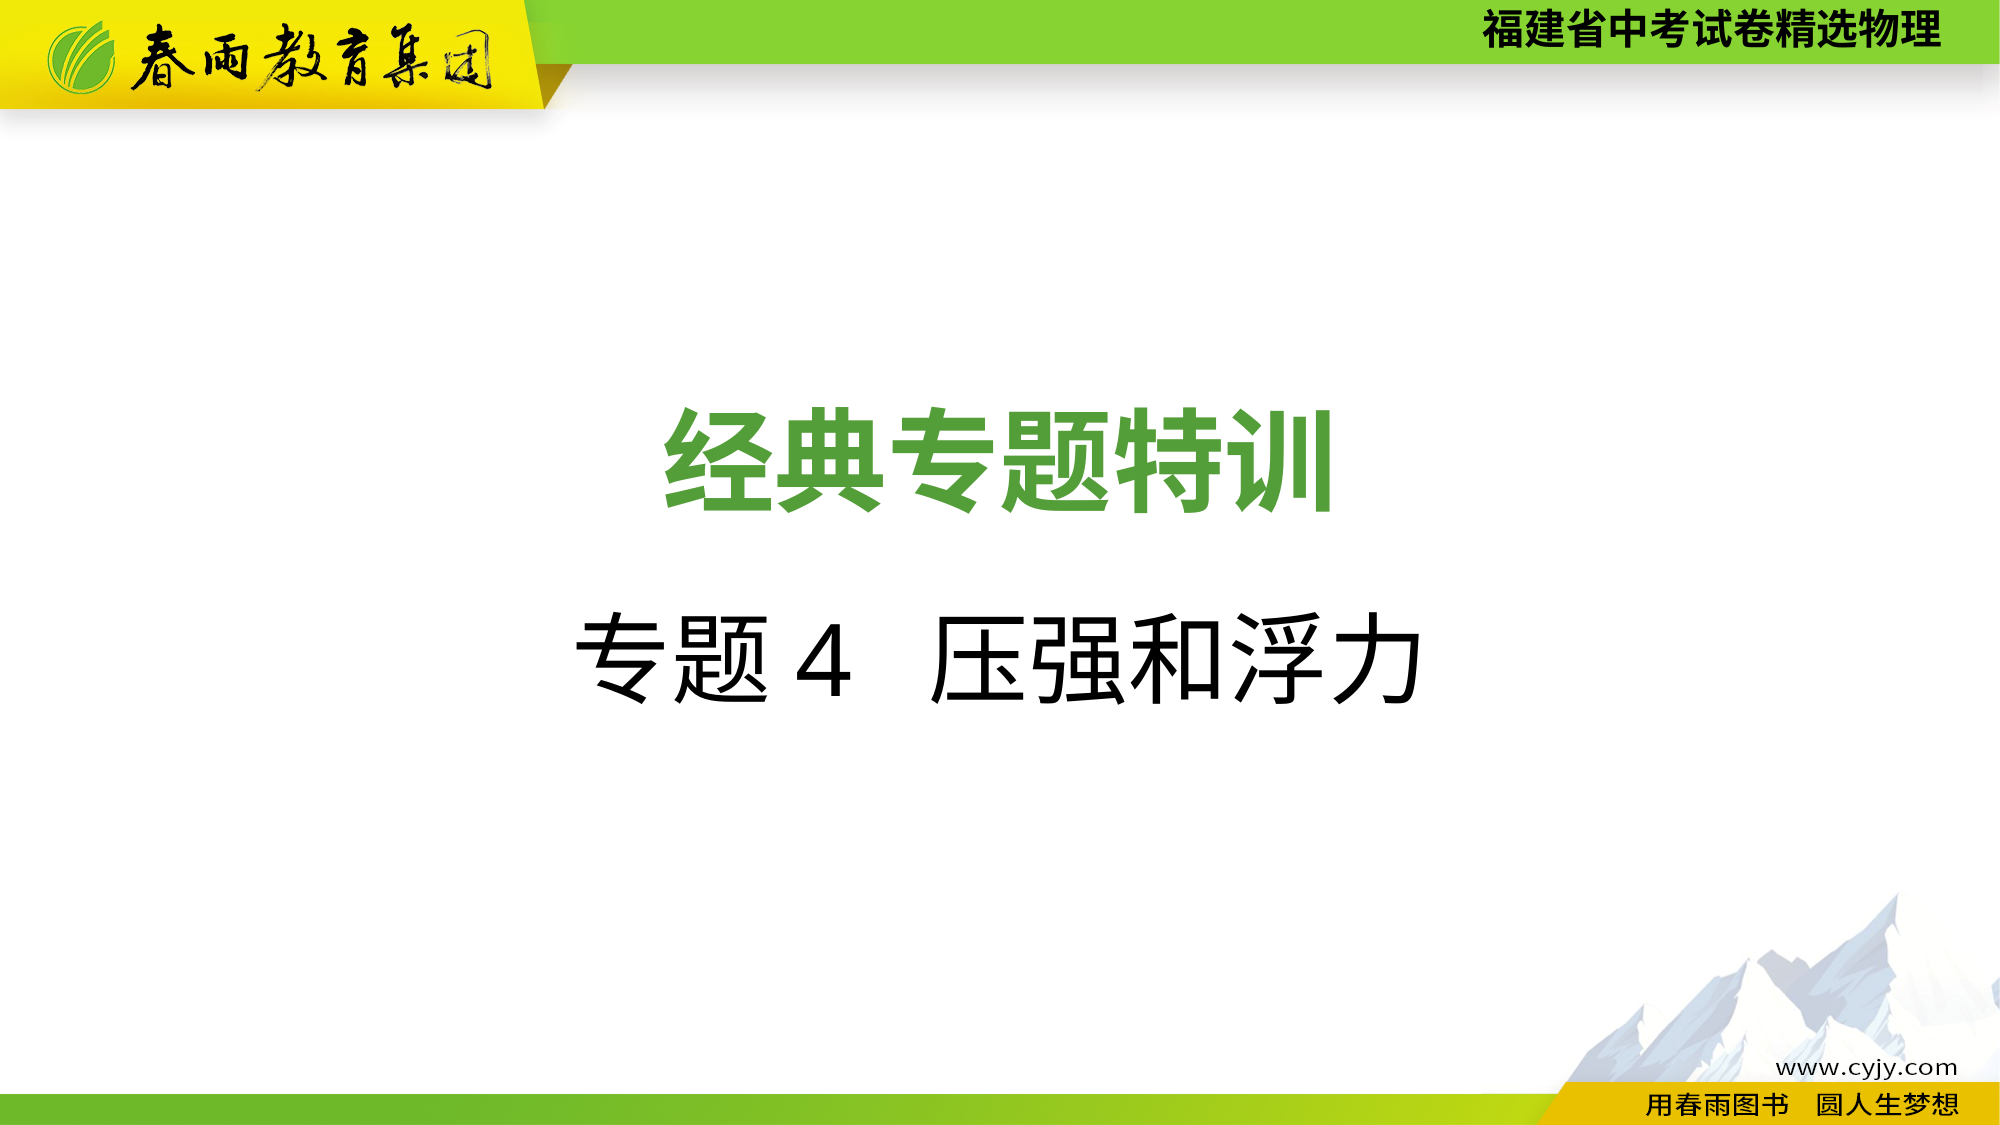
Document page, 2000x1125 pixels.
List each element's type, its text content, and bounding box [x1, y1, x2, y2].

text_box 专题4 压强和浮力 [54, 528, 1946, 724]
picture [0, 0, 2000, 1125]
text_box 经典专题特训 [54, 316, 1946, 528]
